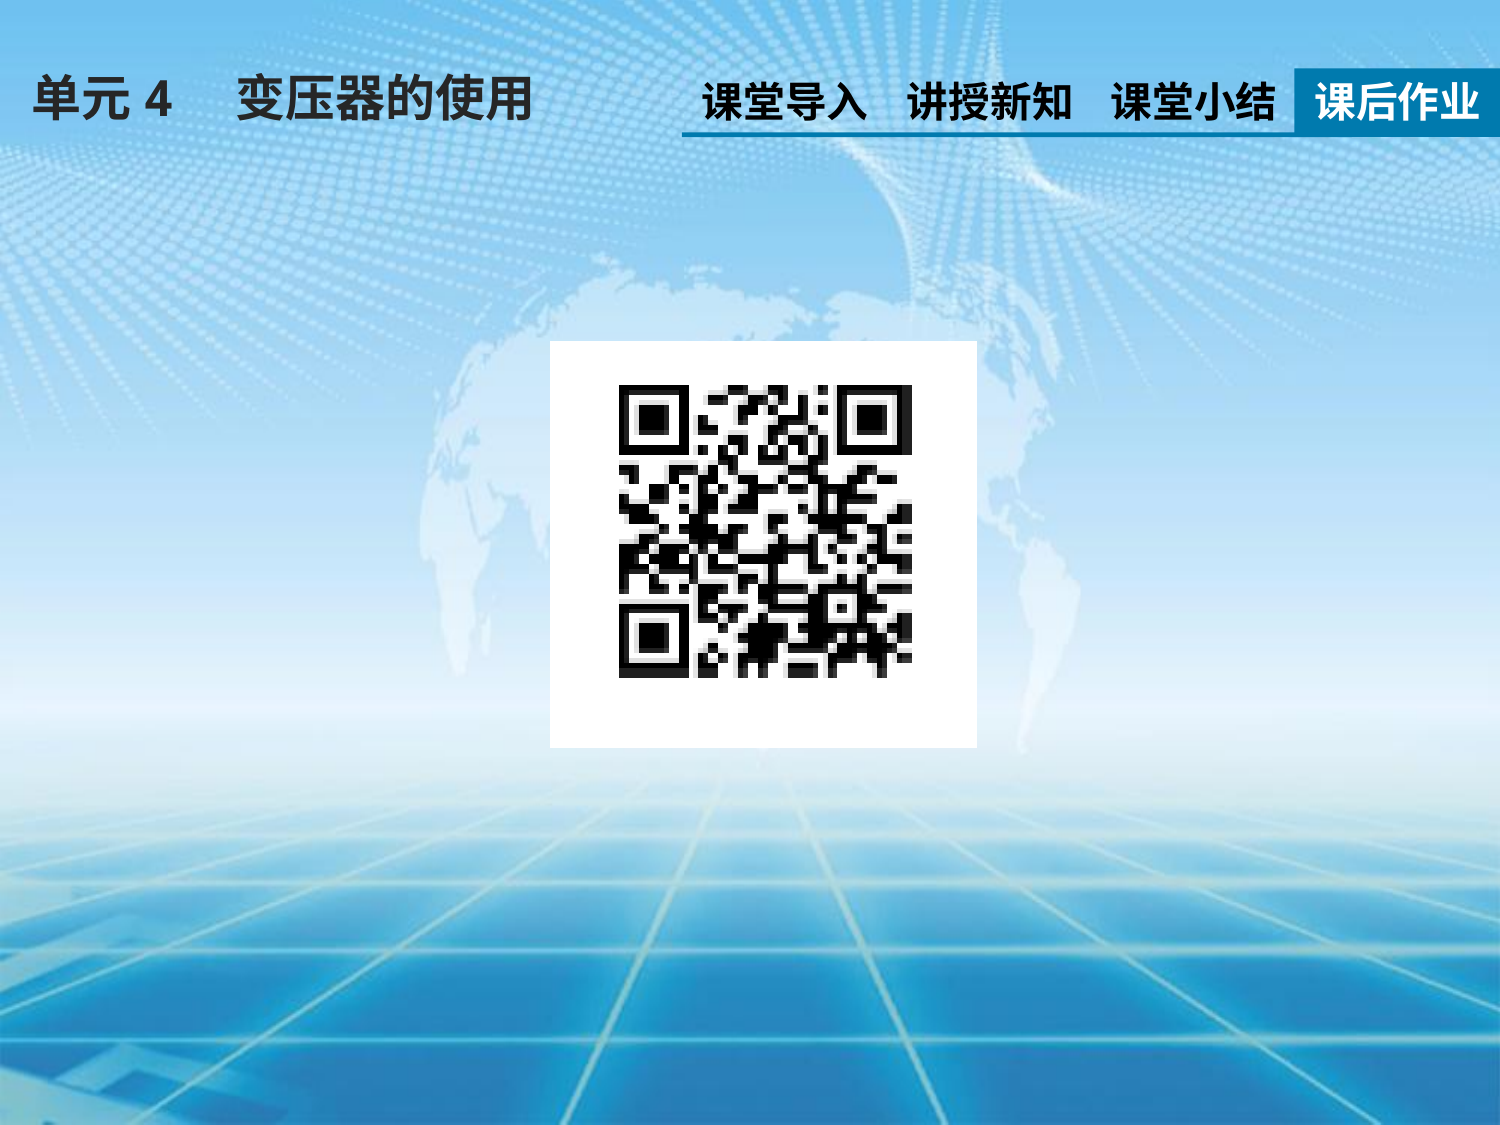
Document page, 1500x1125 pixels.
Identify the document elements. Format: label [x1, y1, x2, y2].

picture [0, 0, 1500, 1125]
text_box [16, 59, 1500, 135]
